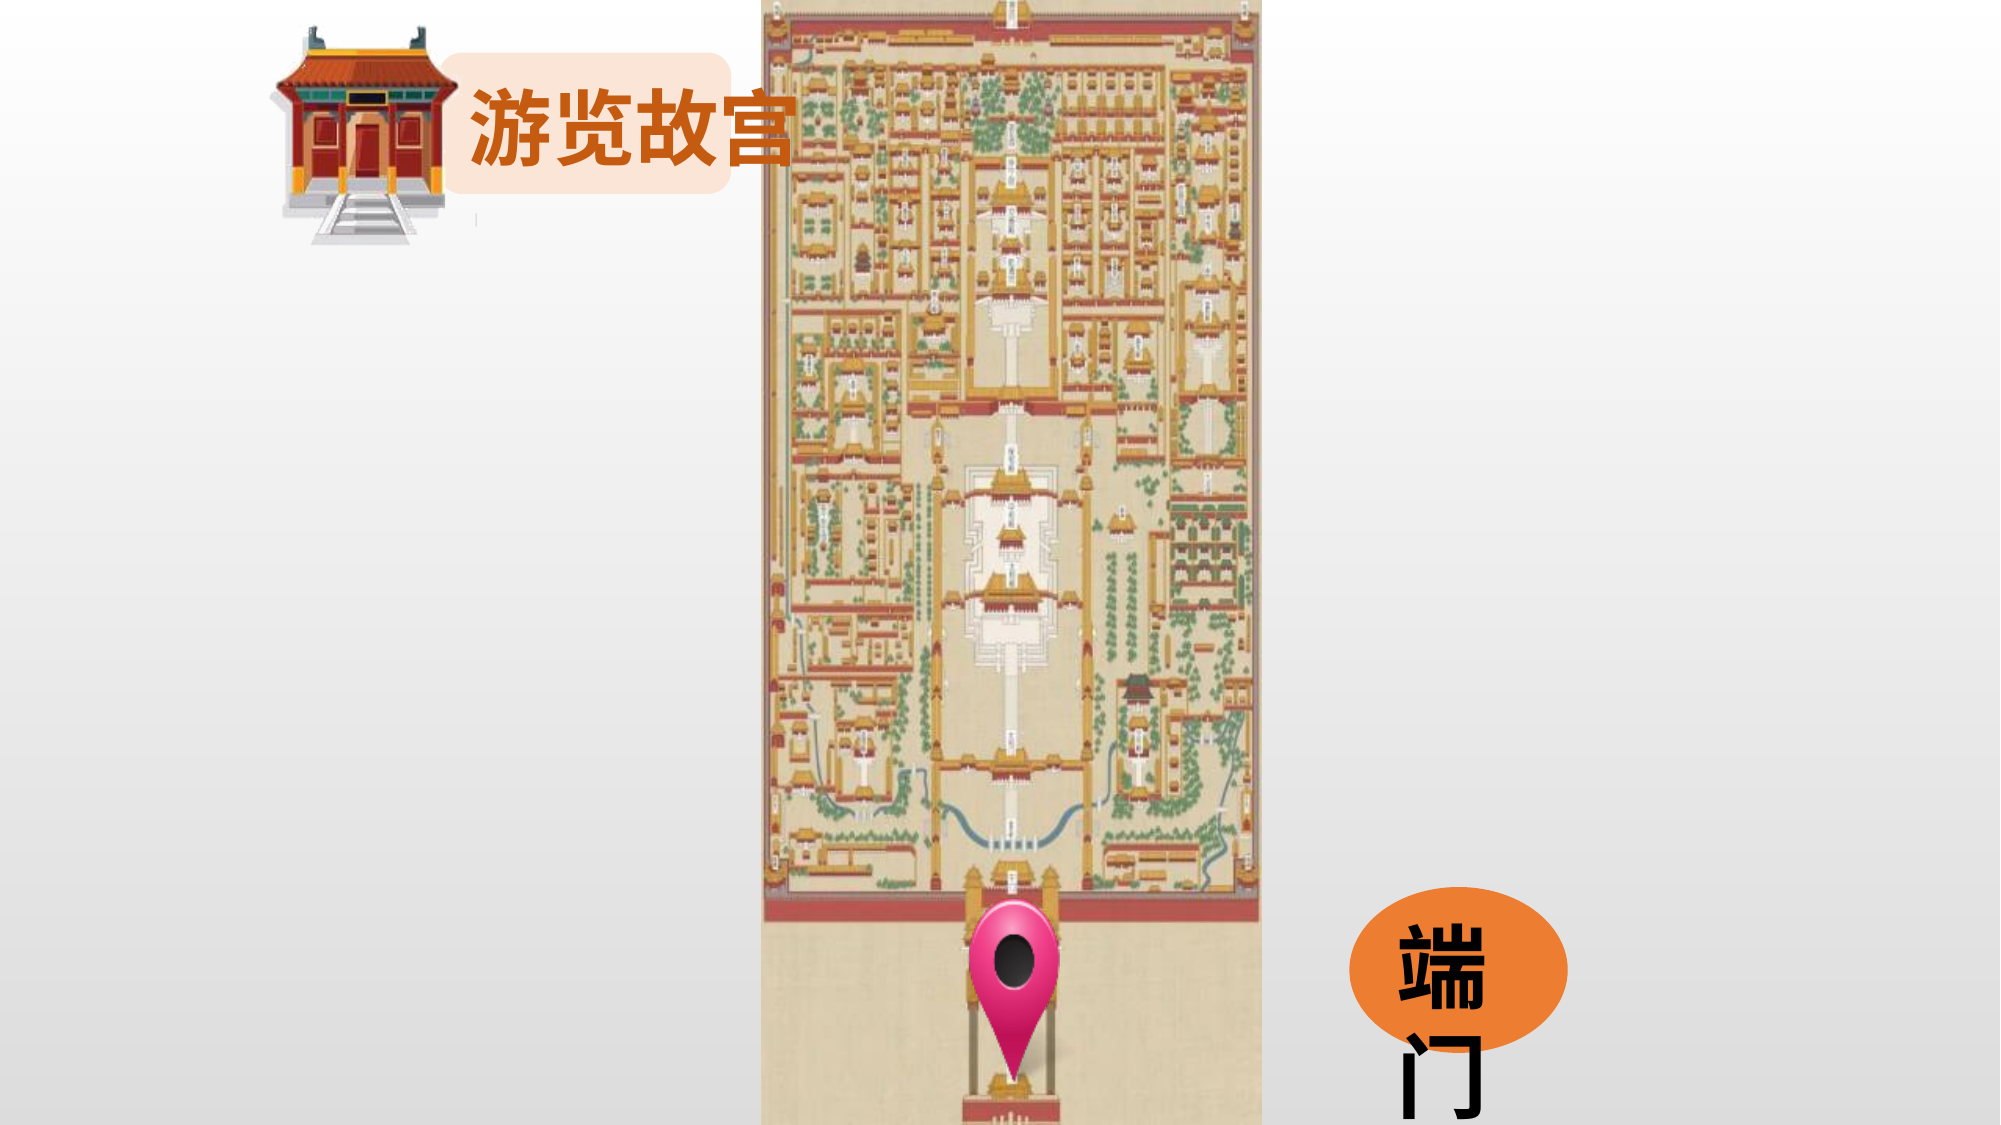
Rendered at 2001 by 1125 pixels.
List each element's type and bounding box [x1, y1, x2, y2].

picture [761, 0, 1262, 1125]
text_box [249, 0, 867, 273]
text_box [1349, 886, 1581, 1125]
